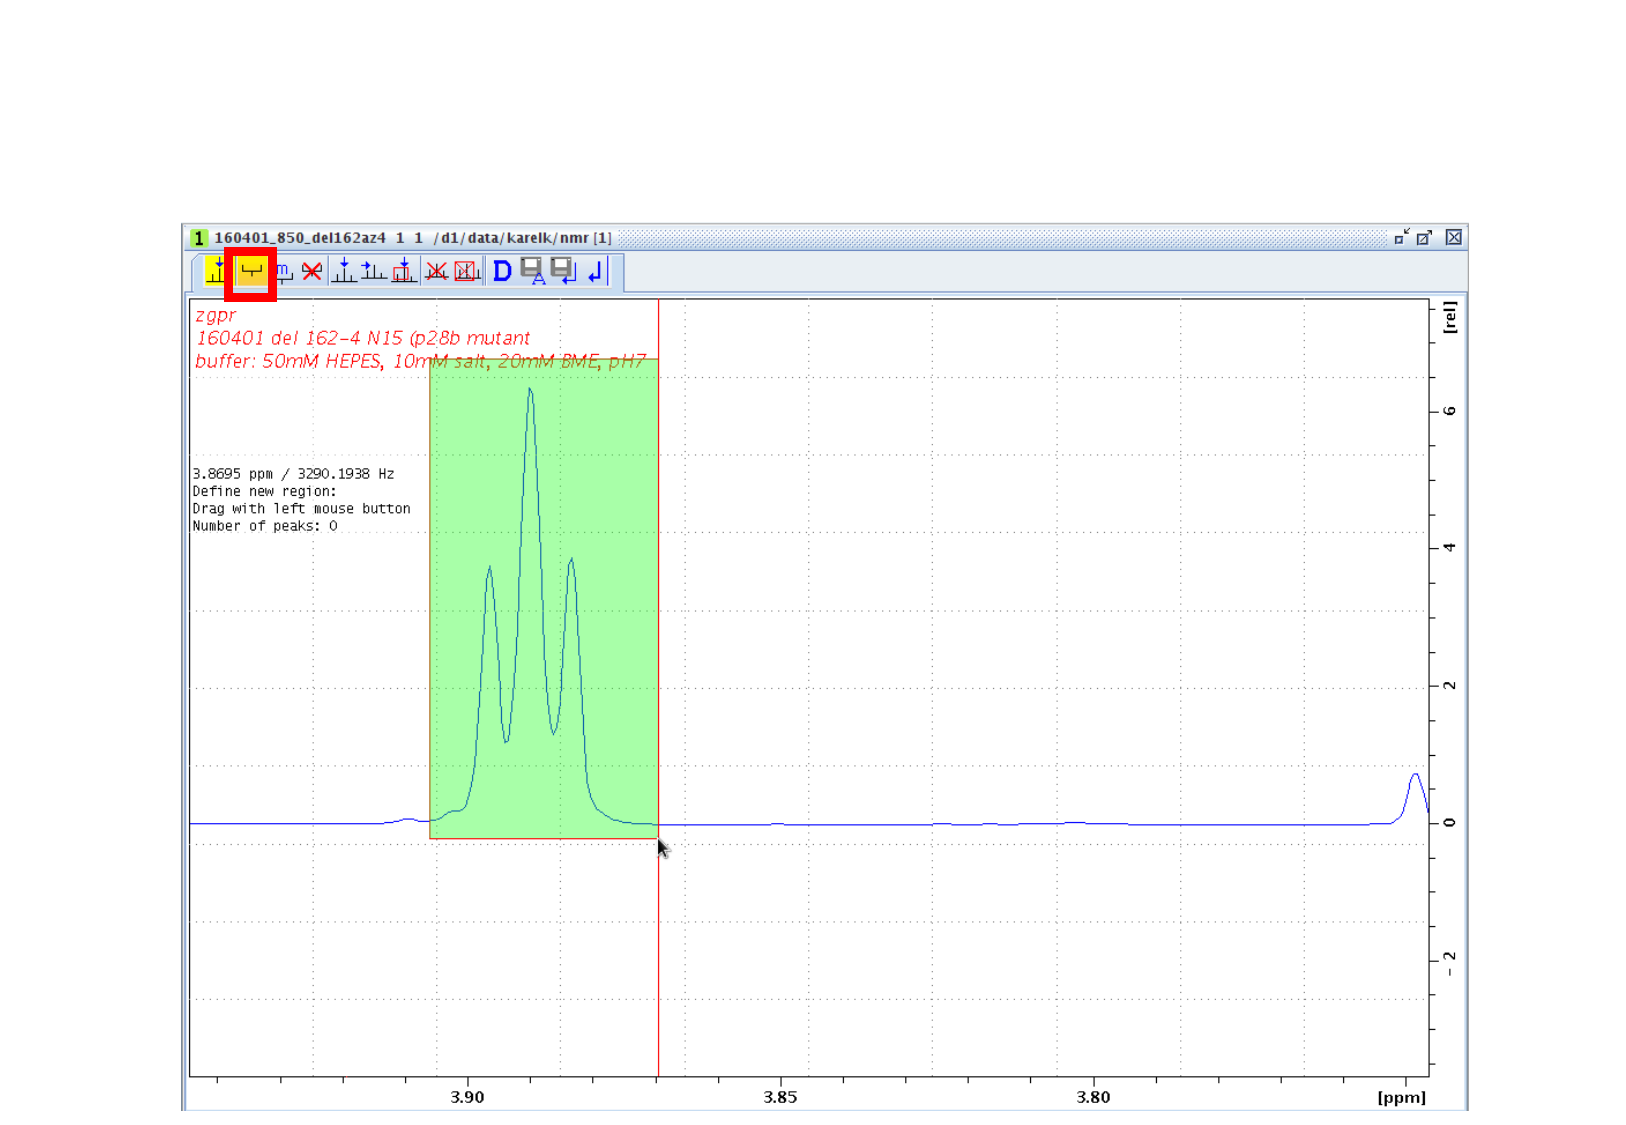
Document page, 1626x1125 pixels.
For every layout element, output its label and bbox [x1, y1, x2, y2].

picture [181, 221, 1469, 1111]
